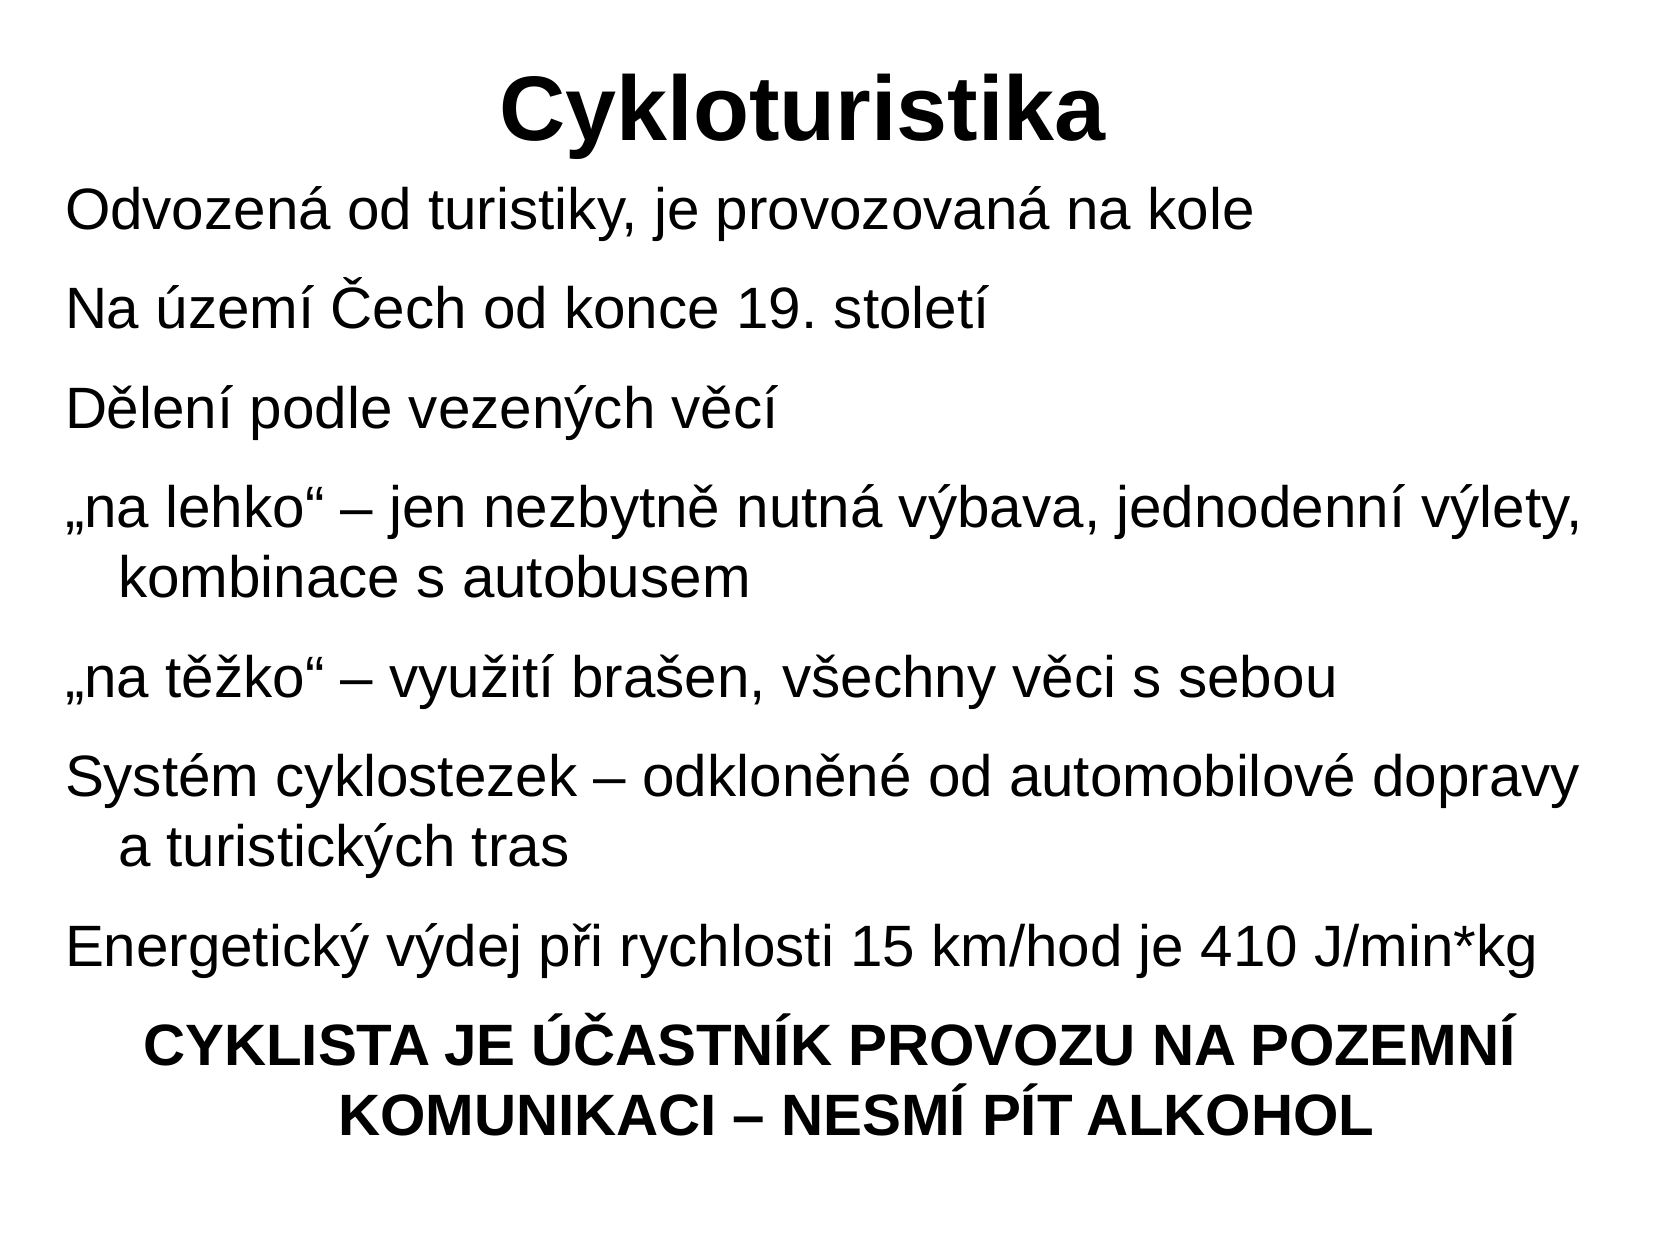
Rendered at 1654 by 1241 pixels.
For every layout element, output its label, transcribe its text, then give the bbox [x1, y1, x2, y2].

list Odvozená od turistiky, je provozovaná na kole Na území Čech od konce 19. století Dělení podle vezených věcí „na lehko“ – jen nezbytně nutná výbava, jednodenní výlety, kombinace s autobusem „na těžko“ – využití brašen, všechny věci s sebou Systém cyklostezek – odkloněné od automobilové dopravy a turistických tras Energetický výdej při rychlosti 15 km/hod je 410 J/min*kg CYKLISTA JE ÚČASTNÍK PROVOZU NA POZEMNÍ KOMUNIKACI – NESMÍ PÍT ALKOHOL [47, 171, 1595, 1176]
title Cykloturistika [58, 0, 1548, 171]
